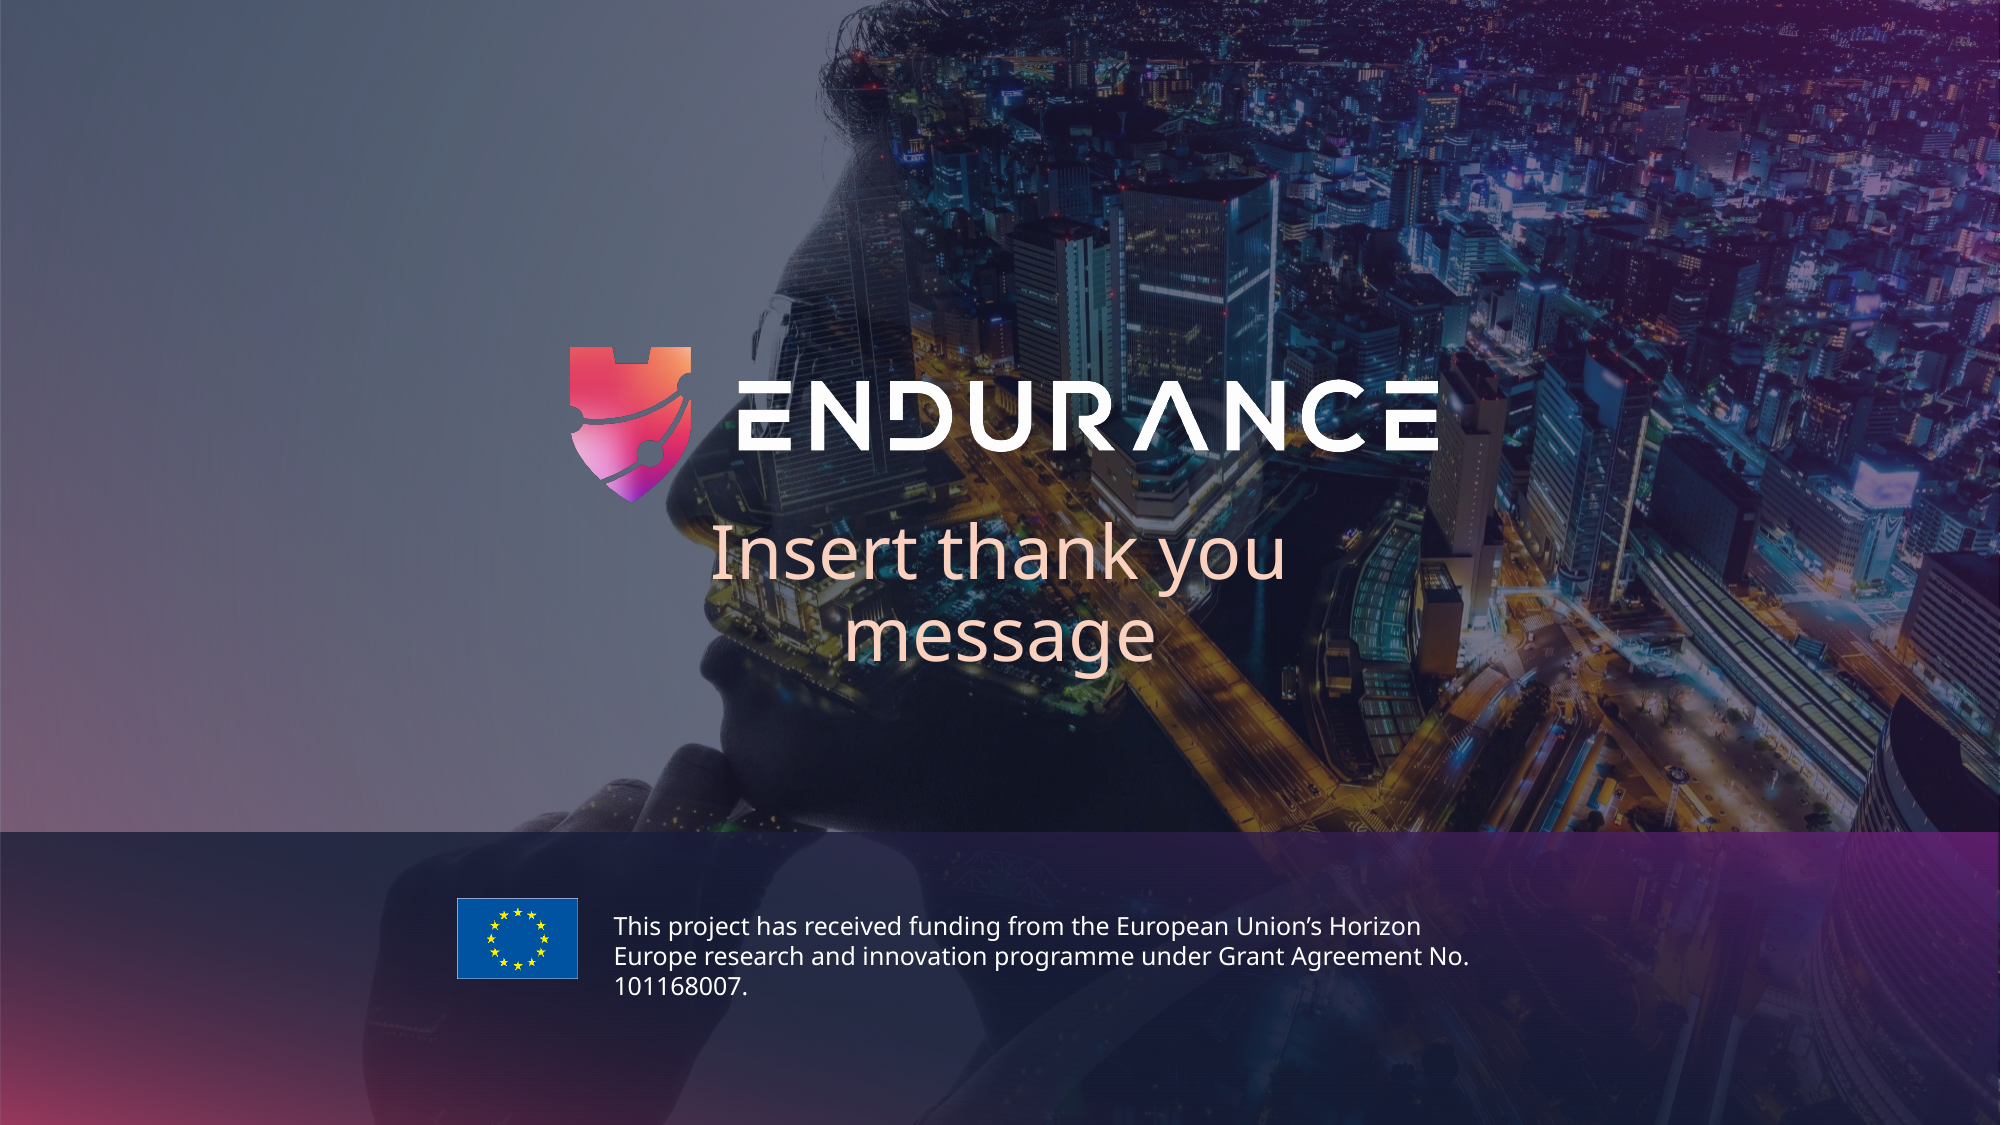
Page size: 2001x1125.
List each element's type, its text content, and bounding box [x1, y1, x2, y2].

picture [0, 0, 2000, 1125]
title Insert thank you message [604, 507, 1396, 720]
